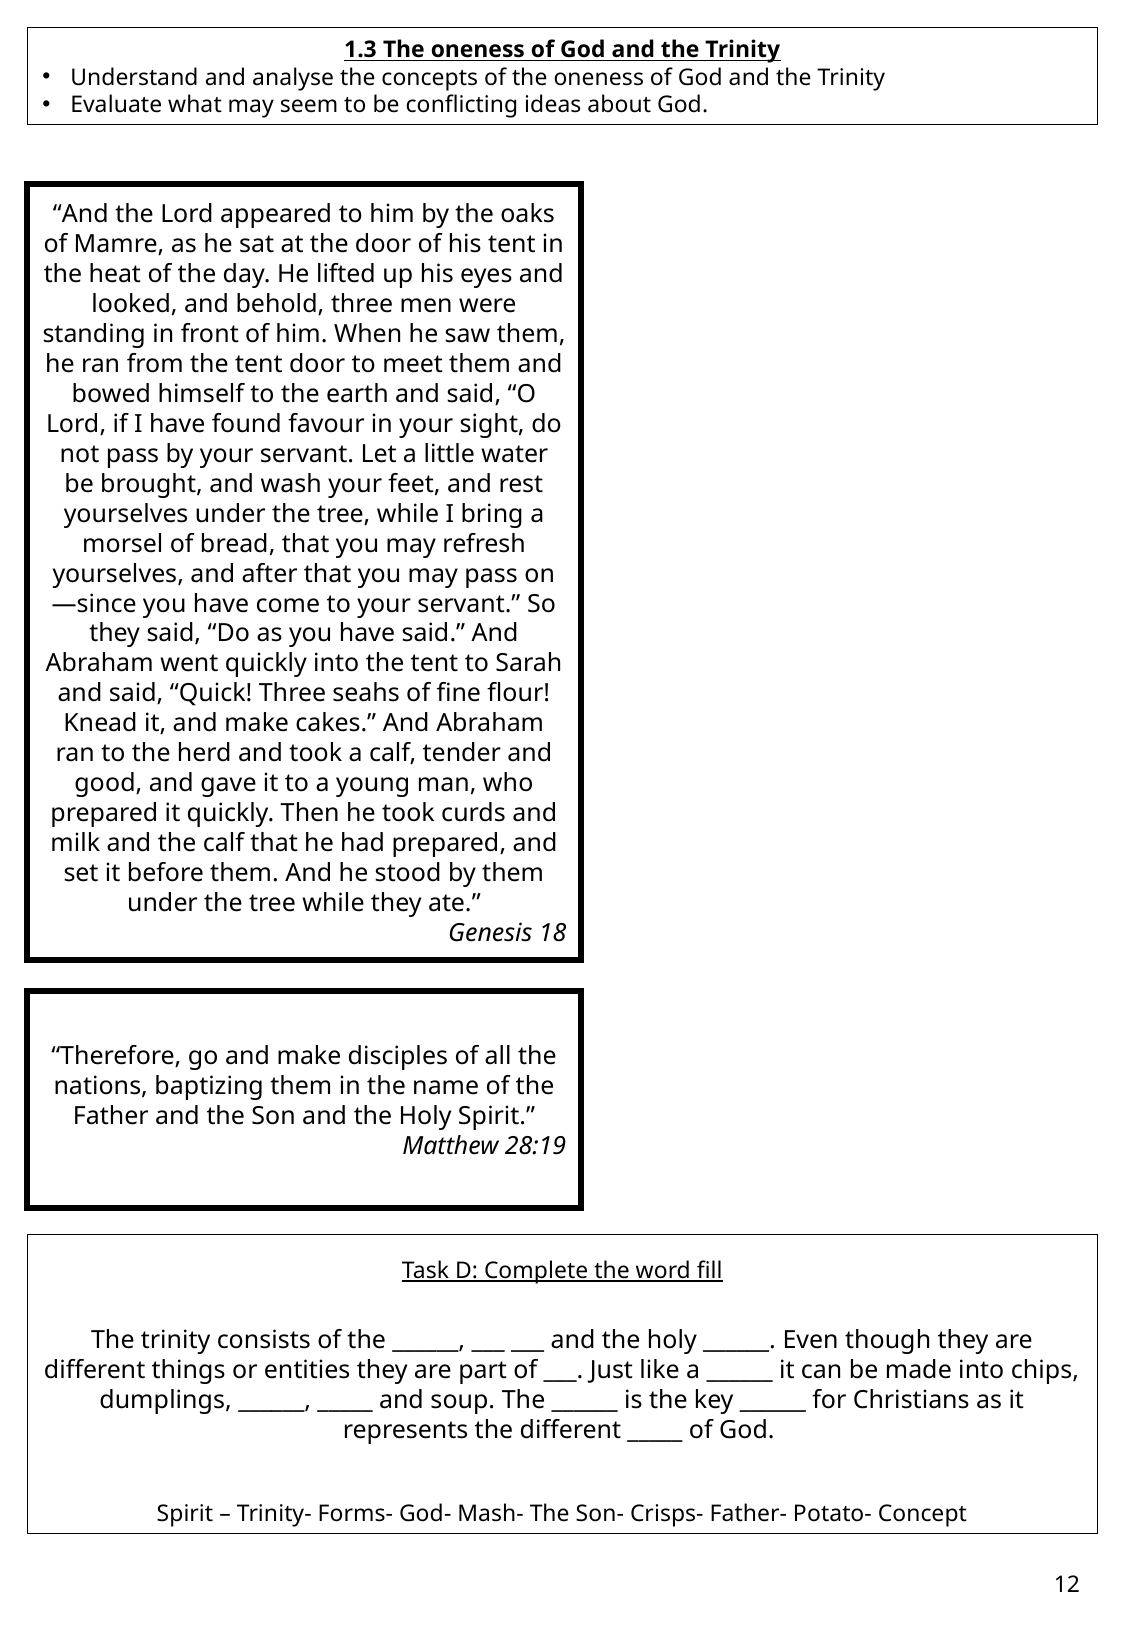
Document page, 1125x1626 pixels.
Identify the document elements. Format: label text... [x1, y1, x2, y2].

text_box “Therefore, go and make disciples of all the nations, baptizing them in the name of the Father and the Son and the Holy Spirit.” Matthew 28:19 [27, 990, 582, 1209]
text_box 1.3 The oneness of God and the Trinity Understand and analyse the concepts of the oneness of God and the Trinity Evaluate what may seem to be conflicting ideas about God. [27, 27, 1098, 125]
text_box Task D: Complete the word fill The trinity consists of the ______, ___ ___ and the holy ______. Even though they are different things or entities they are part of ___. Just like a ______ it can be made into chips, dumplings, ______, _____ and soup. The ______ is the key ______ for Christians as it represents the different _____ of God. Spirit – Trinity- Forms- God- Mash- The Son- Crisps- Father- Potato- Concept [27, 1234, 1098, 1534]
text_box 12 [1036, 1548, 1098, 1605]
text_box “And the Lord appeared to him by the oaks of Mamre, as he sat at the door of his tent in the heat of the day. He lifted up his eyes and looked, and behold, three men were standing in front of him. When he saw them, he ran from the tent door to meet them and bowed himself to the earth and said, “O Lord, if I have found favour in your sight, do not pass by your servant. Let a little water be brought, and wash your feet, and rest yourselves under the tree, while I bring a morsel of bread, that you may refresh yourselves, and after that you may pass on—since you have come to your servant.” So they said, “Do as you have said.” And Abraham went quickly into the tent to Sarah and said, “Quick! Three seahs of fine flour! Knead it, and make cakes.” And Abraham ran to the herd and took a calf, tender and good, and gave it to a young man, who prepared it quickly. Then he took curds and milk and the calf that he had prepared, and set it before them. And he stood by them under the tree while they ate.” Genesis 18 [27, 183, 582, 961]
